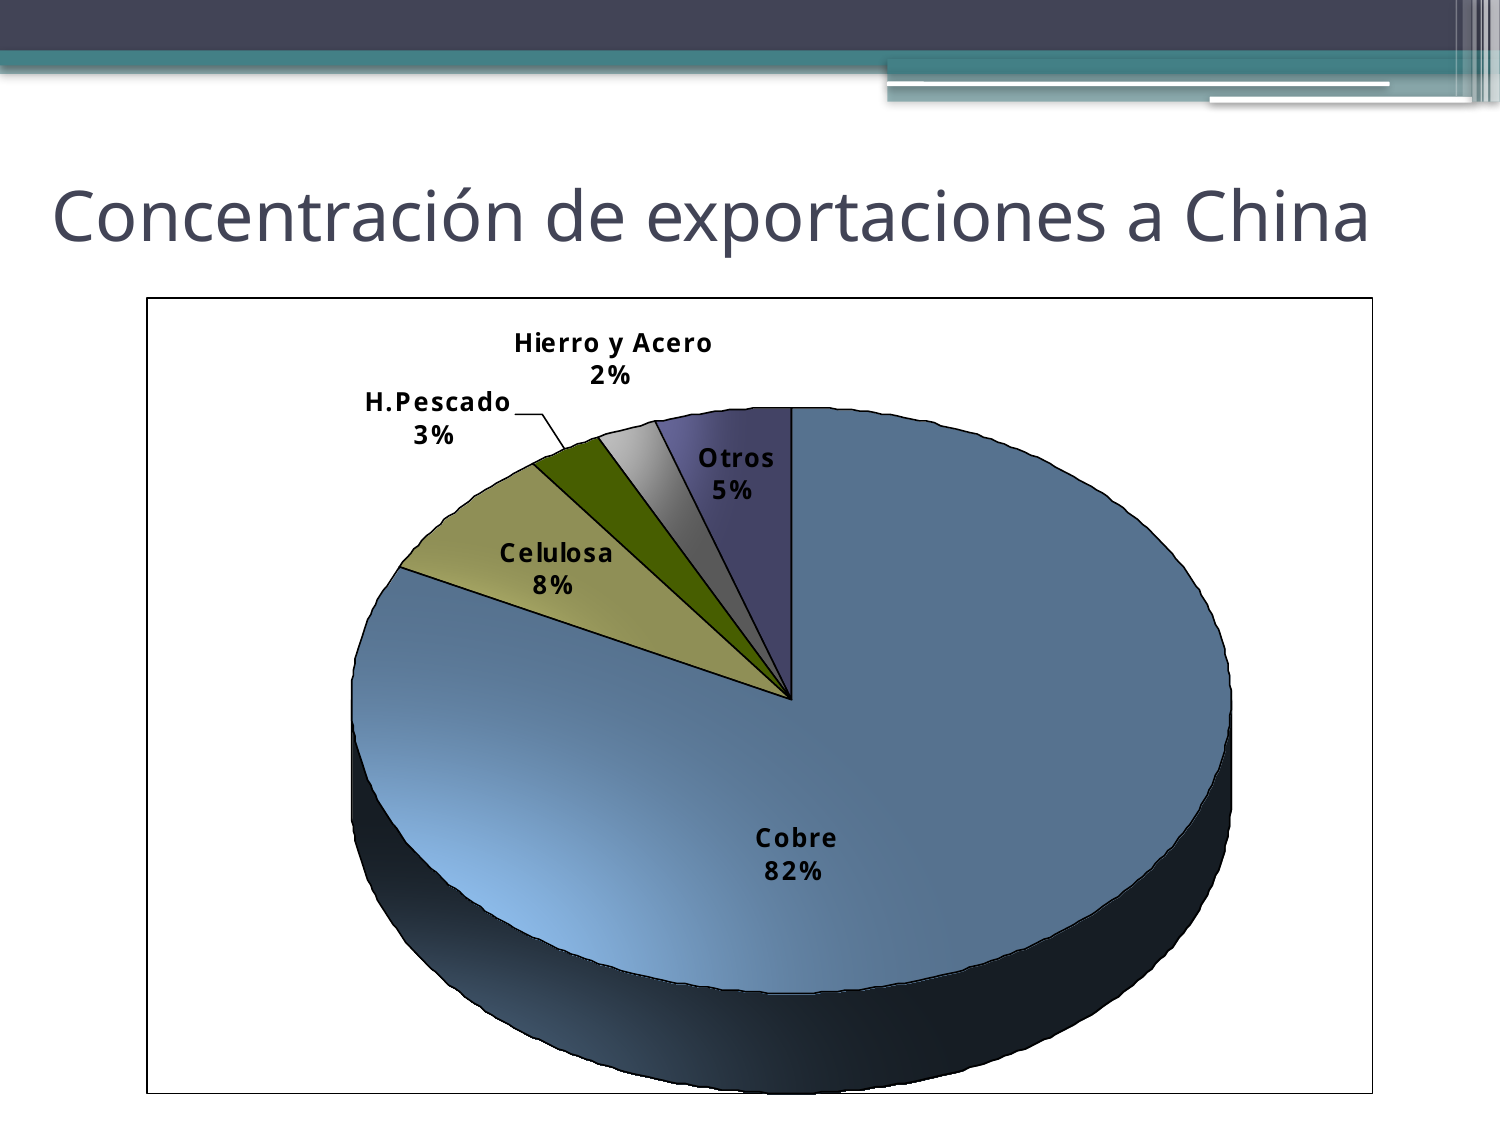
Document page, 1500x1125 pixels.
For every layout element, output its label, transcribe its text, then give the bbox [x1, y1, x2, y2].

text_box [111, 262, 1406, 1125]
title Concentración de exportaciones a China [0, 125, 1425, 301]
